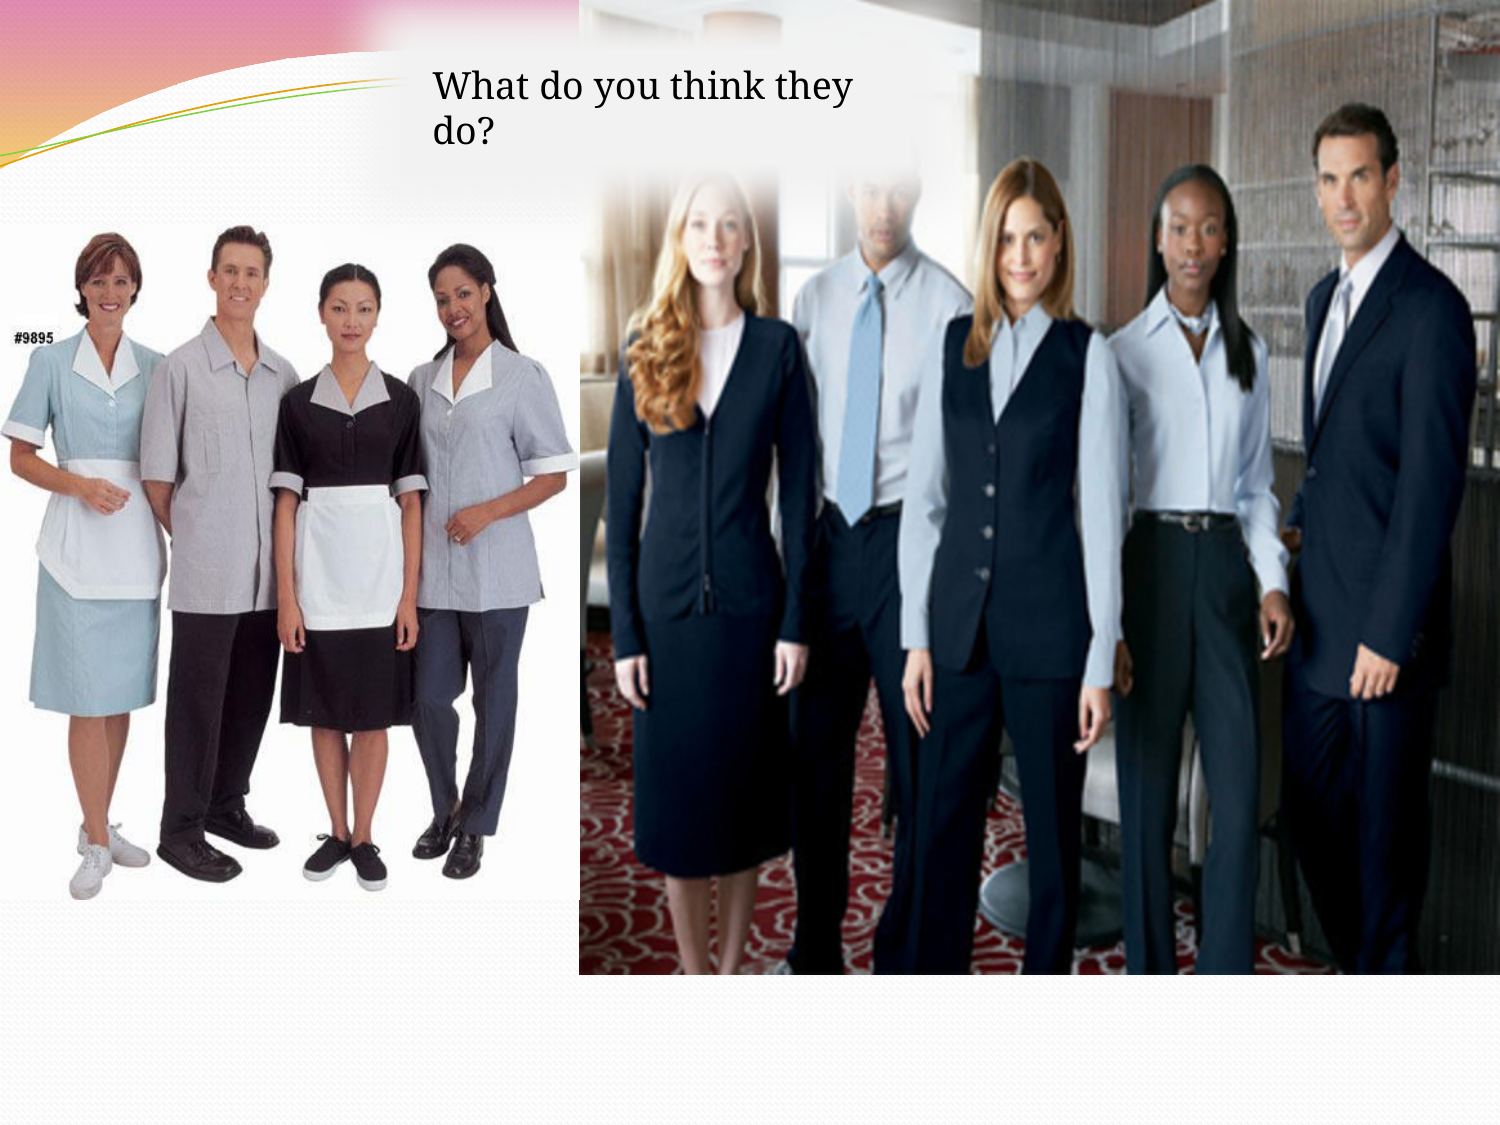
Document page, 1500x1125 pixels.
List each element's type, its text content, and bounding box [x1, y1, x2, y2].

text_box What do you think they do? [417, 54, 572, 160]
picture [0, 0, 1500, 976]
